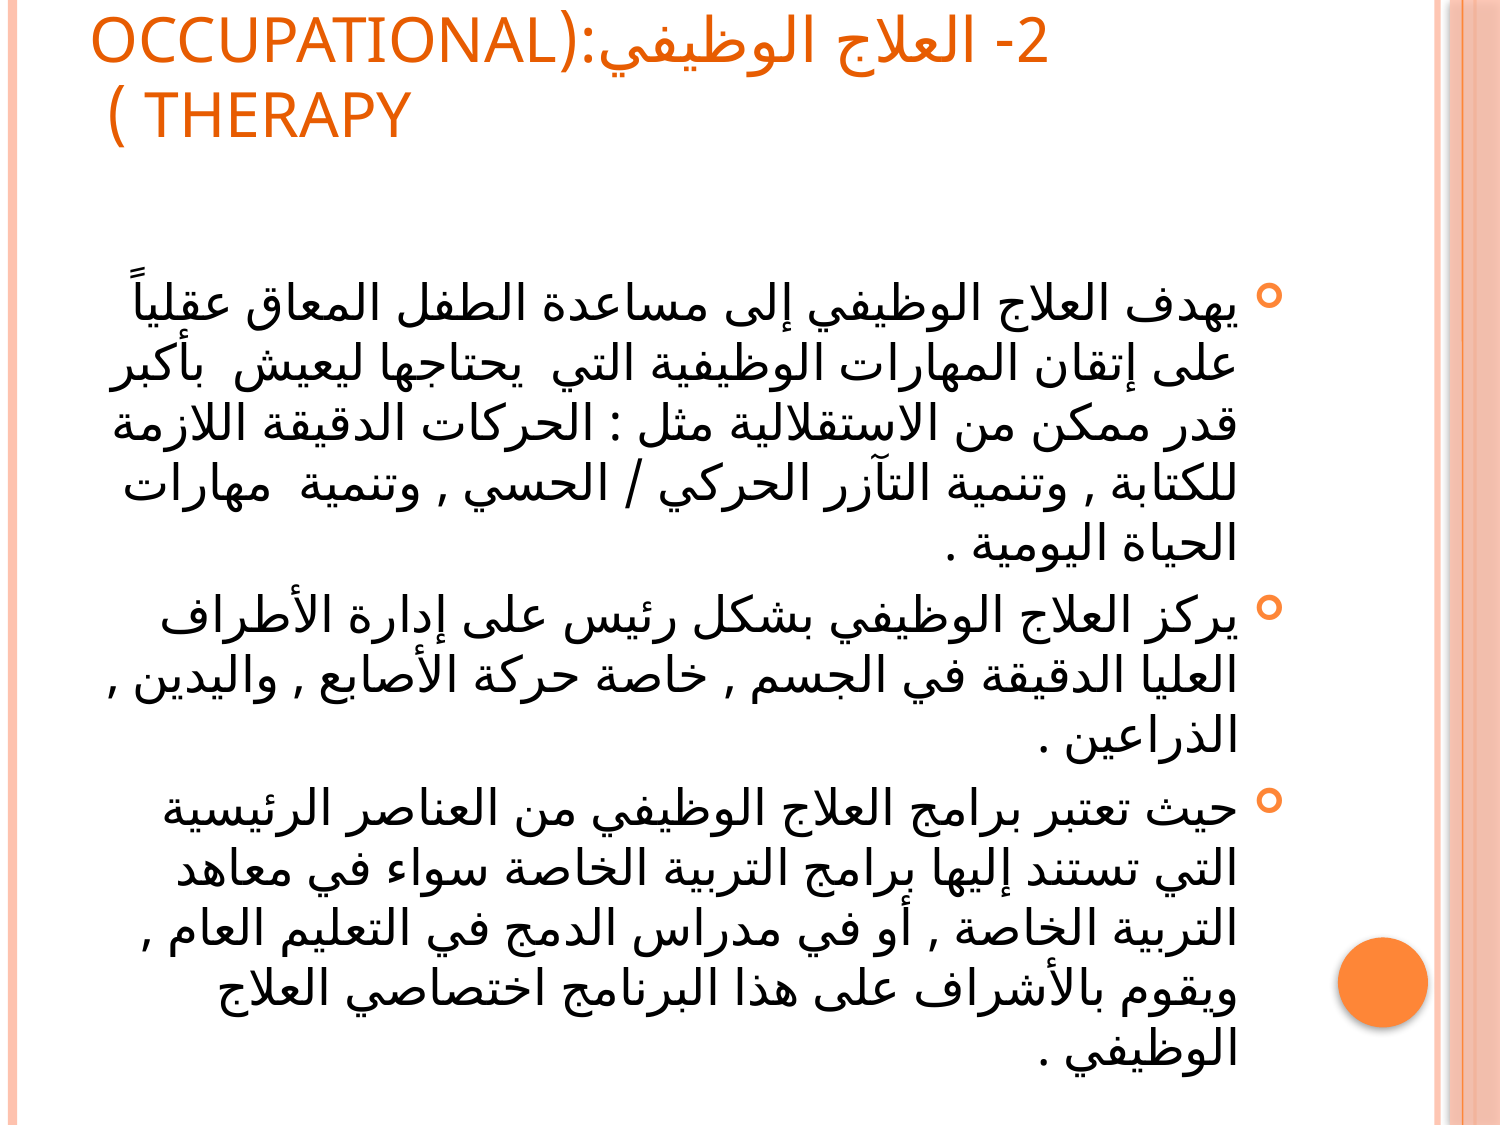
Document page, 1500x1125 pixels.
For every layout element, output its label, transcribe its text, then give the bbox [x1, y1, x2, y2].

title 2- العلاج الوظيفي:(occupational therapy ) [75, 45, 1300, 233]
list يهدف العلاج الوظيفي إلى مساعدة الطفل المعاق عقلياً على إتقان المهارات الوظيفية التي يحتاجها ليعيش بأكبر قدر ممكن من الاستقلالية مثل : الحركات الدقيقة اللازمة للكتابة , وتنمية التآزر الحركي / الحسي , وتنمية مهارات الحياة اليومية . يركز العلاج الوظيفي بشكل رئيس على إدارة الأطراف العليا الدقيقة في الجسم , خاصة حركة الأصابع , واليدين , الذراعين . حيث تعتبر برامج العلاج الوظيفي من العناصر الرئيسية التي تستند إليها برامج التربية الخاصة سواء في معاهد التربية الخاصة , أو في مدراس الدمج في التعليم العام , ويقوم بالأشراف على هذا البرنامج اختصاصي العلاج الوظيفي . [75, 262, 1300, 1062]
